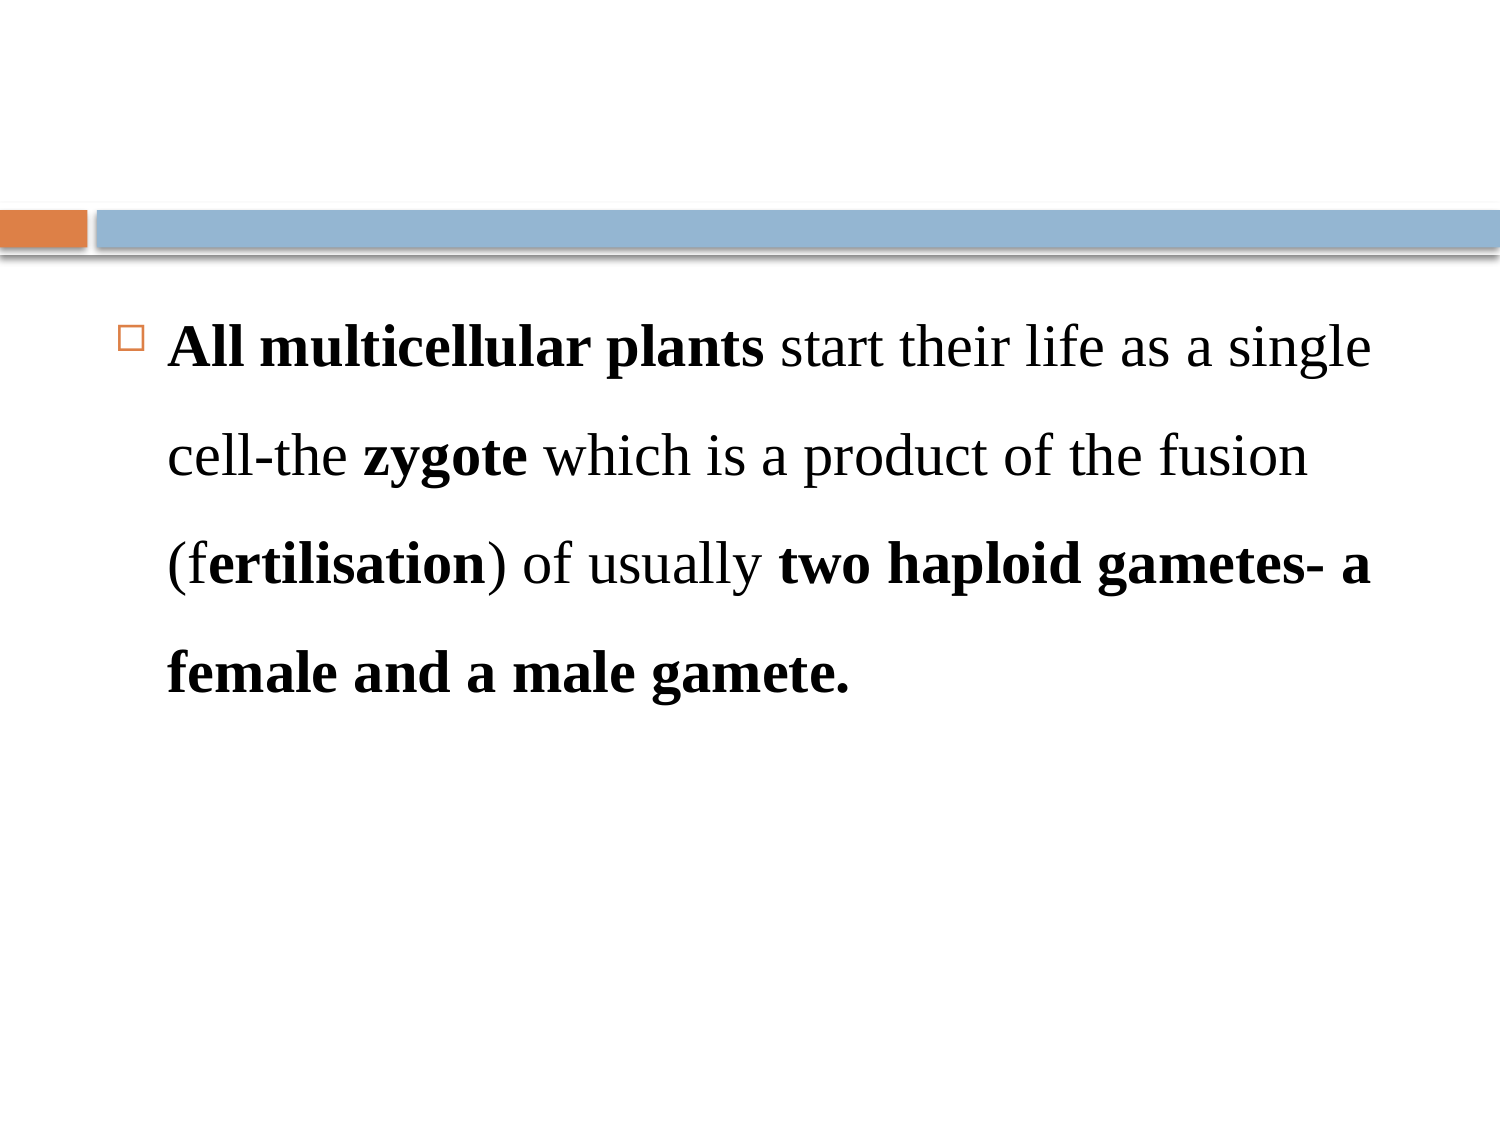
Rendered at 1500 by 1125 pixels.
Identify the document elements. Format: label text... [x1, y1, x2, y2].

list All multicellular plants start their life as a single cell-the zygote which is a product of the fusion (fertilisation) of usually two haploid gametes- a female and a male gamete. [100, 262, 1438, 1000]
